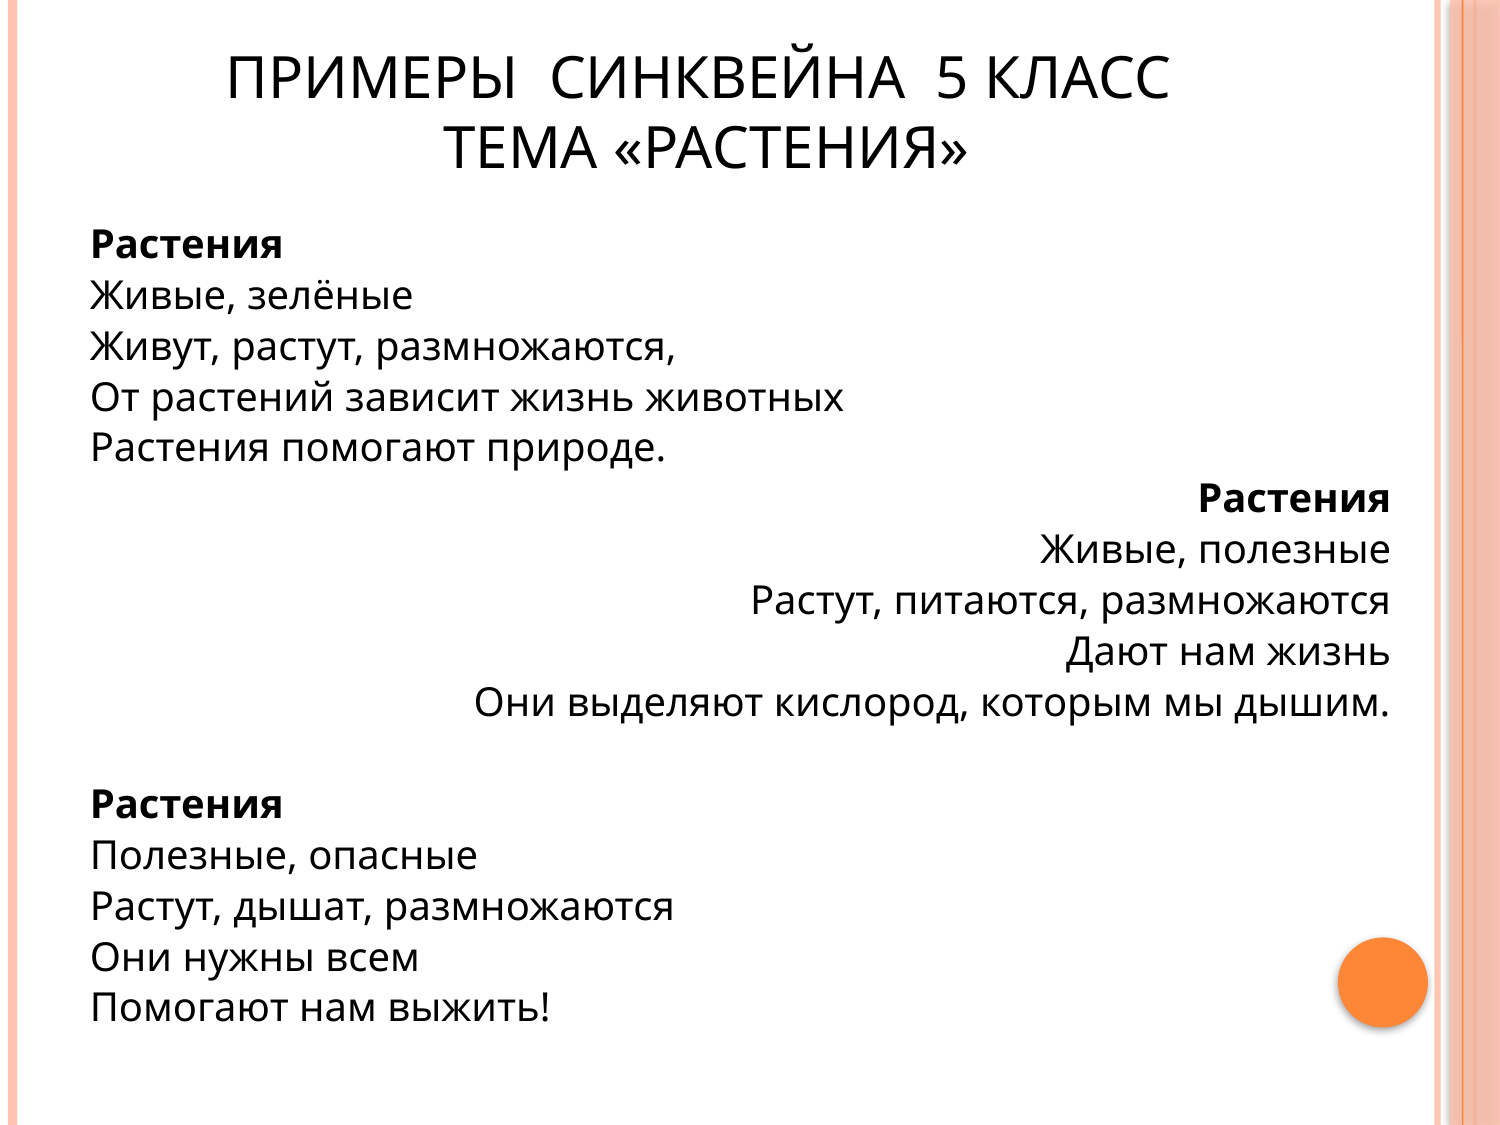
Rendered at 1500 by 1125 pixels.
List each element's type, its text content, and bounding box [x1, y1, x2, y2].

list Растения Живые, зелёные Живут, растут, размножаются, От растений зависит жизнь животных Растения помогают природе. Растения Живые, полезные Растут, питаются, размножаются Дают нам жизнь Они выделяют кислород, которым мы дышим. Растения Полезные, опасные Растут, дышат, размножаются Они нужны всем Помогают нам выжить! [75, 210, 1407, 1062]
title Примеры синквейна 5 класс Тема «Растения» [93, 0, 1319, 188]
